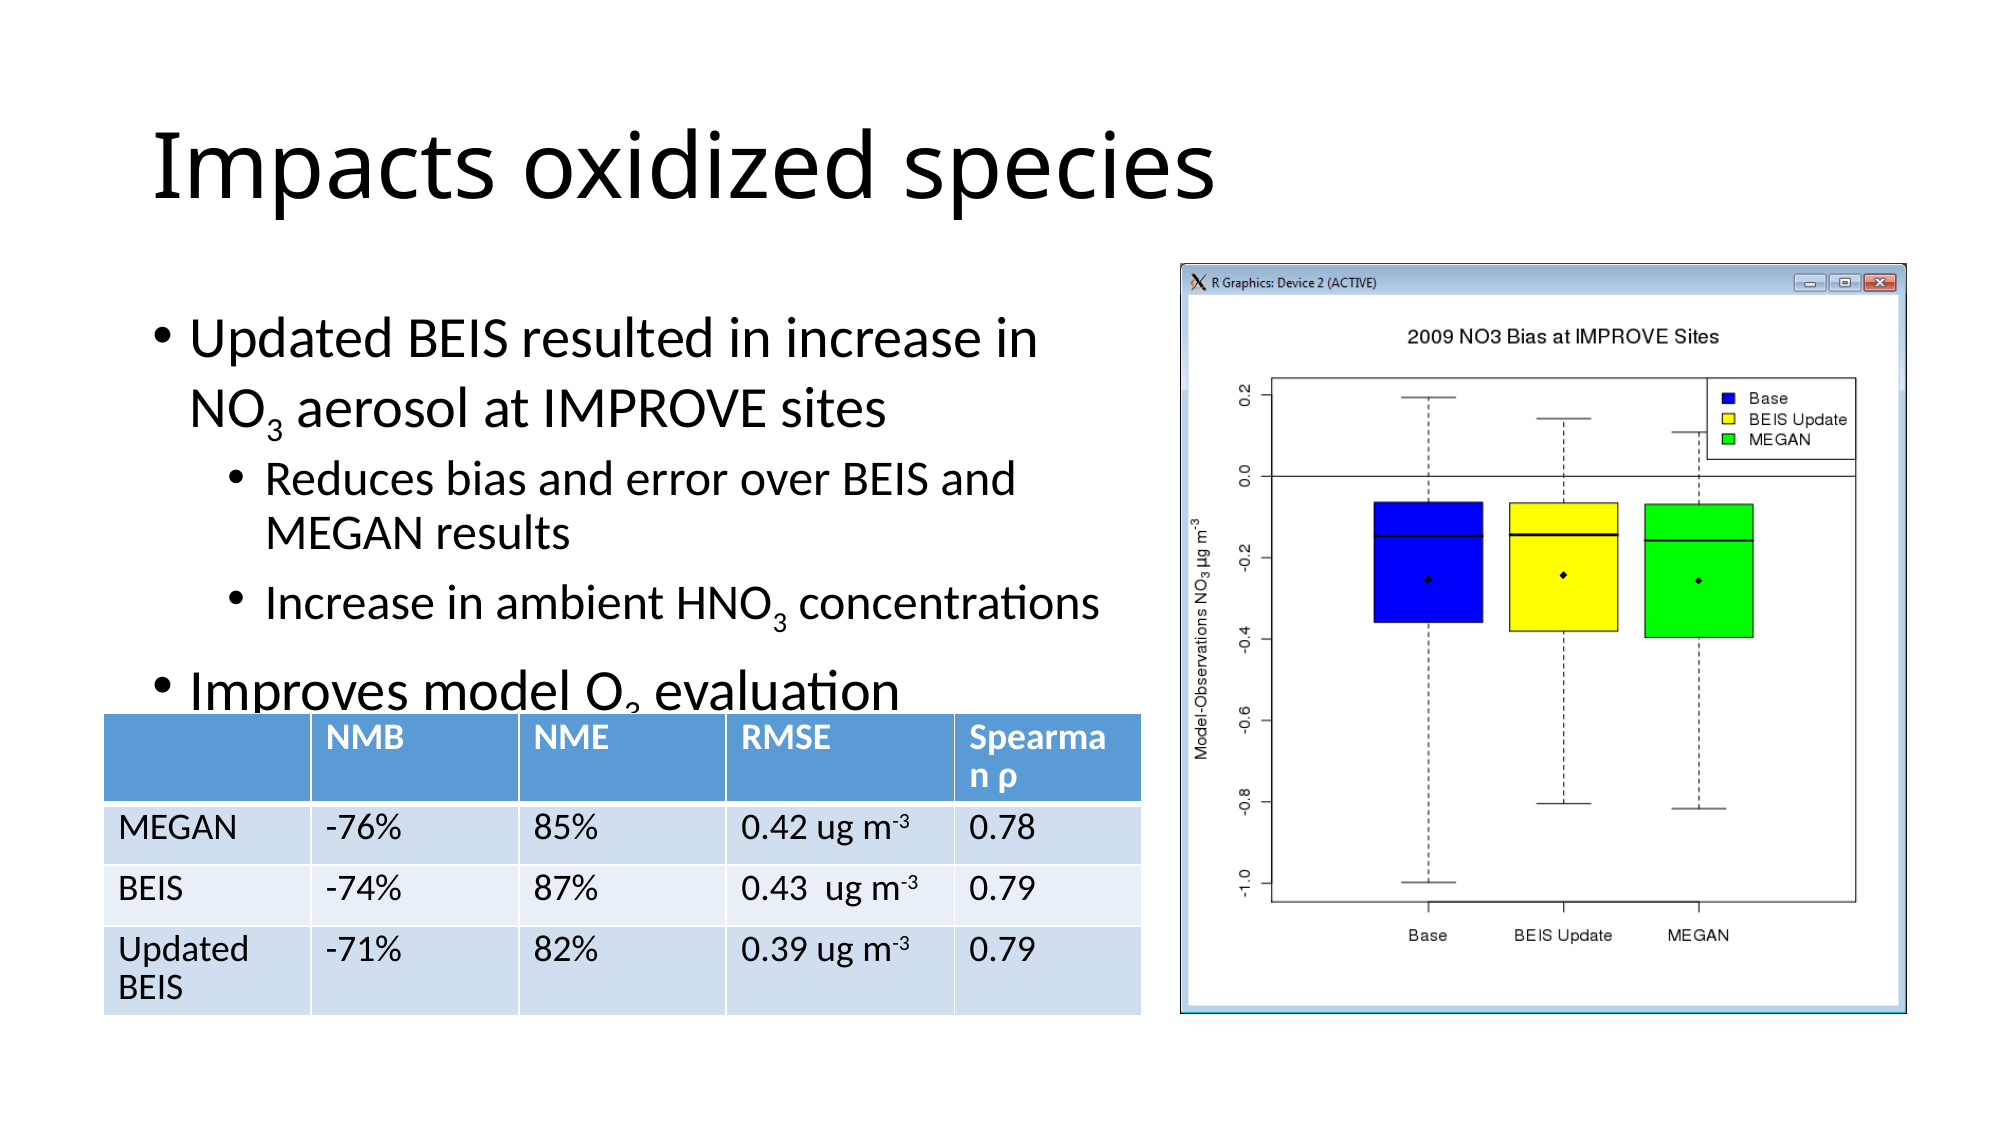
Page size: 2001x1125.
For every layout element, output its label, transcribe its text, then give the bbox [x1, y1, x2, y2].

table_header RMSE [727, 714, 954, 801]
table_cell -74% [312, 866, 518, 925]
table_cell 0.39 ug m-3 [727, 927, 954, 1015]
table_header [104, 714, 310, 801]
table_cell 82% [520, 927, 725, 1015]
table_cell 0.79 [955, 927, 1141, 1015]
table_header Spearman ρ [955, 714, 1141, 801]
table_cell 0.42 ug m-3 [727, 807, 954, 864]
table_cell Updated BEIS [104, 927, 310, 1015]
table_cell 0.43 ug m-3 [727, 866, 954, 925]
title Impacts oxidized species [137, 59, 1863, 278]
table_cell -76% [312, 807, 518, 864]
table_cell 87% [520, 866, 725, 925]
table_cell 0.79 [955, 866, 1141, 925]
list Updated BEIS resulted in increase in NO3 aerosol at IMPROVE sites Reduces bias and error over BEIS and MEGAN results Increase in ambient HNO3 concentrations Improves model O3 evaluation [137, 299, 1160, 1014]
table_cell MEGAN [104, 807, 310, 864]
table_cell -71% [312, 927, 518, 1015]
picture [1180, 263, 1907, 1014]
table_header NME [520, 714, 725, 801]
table_header NMB [312, 714, 518, 801]
table_cell BEIS [104, 866, 310, 925]
table_cell 85% [520, 807, 725, 864]
table_cell 0.78 [955, 807, 1141, 864]
